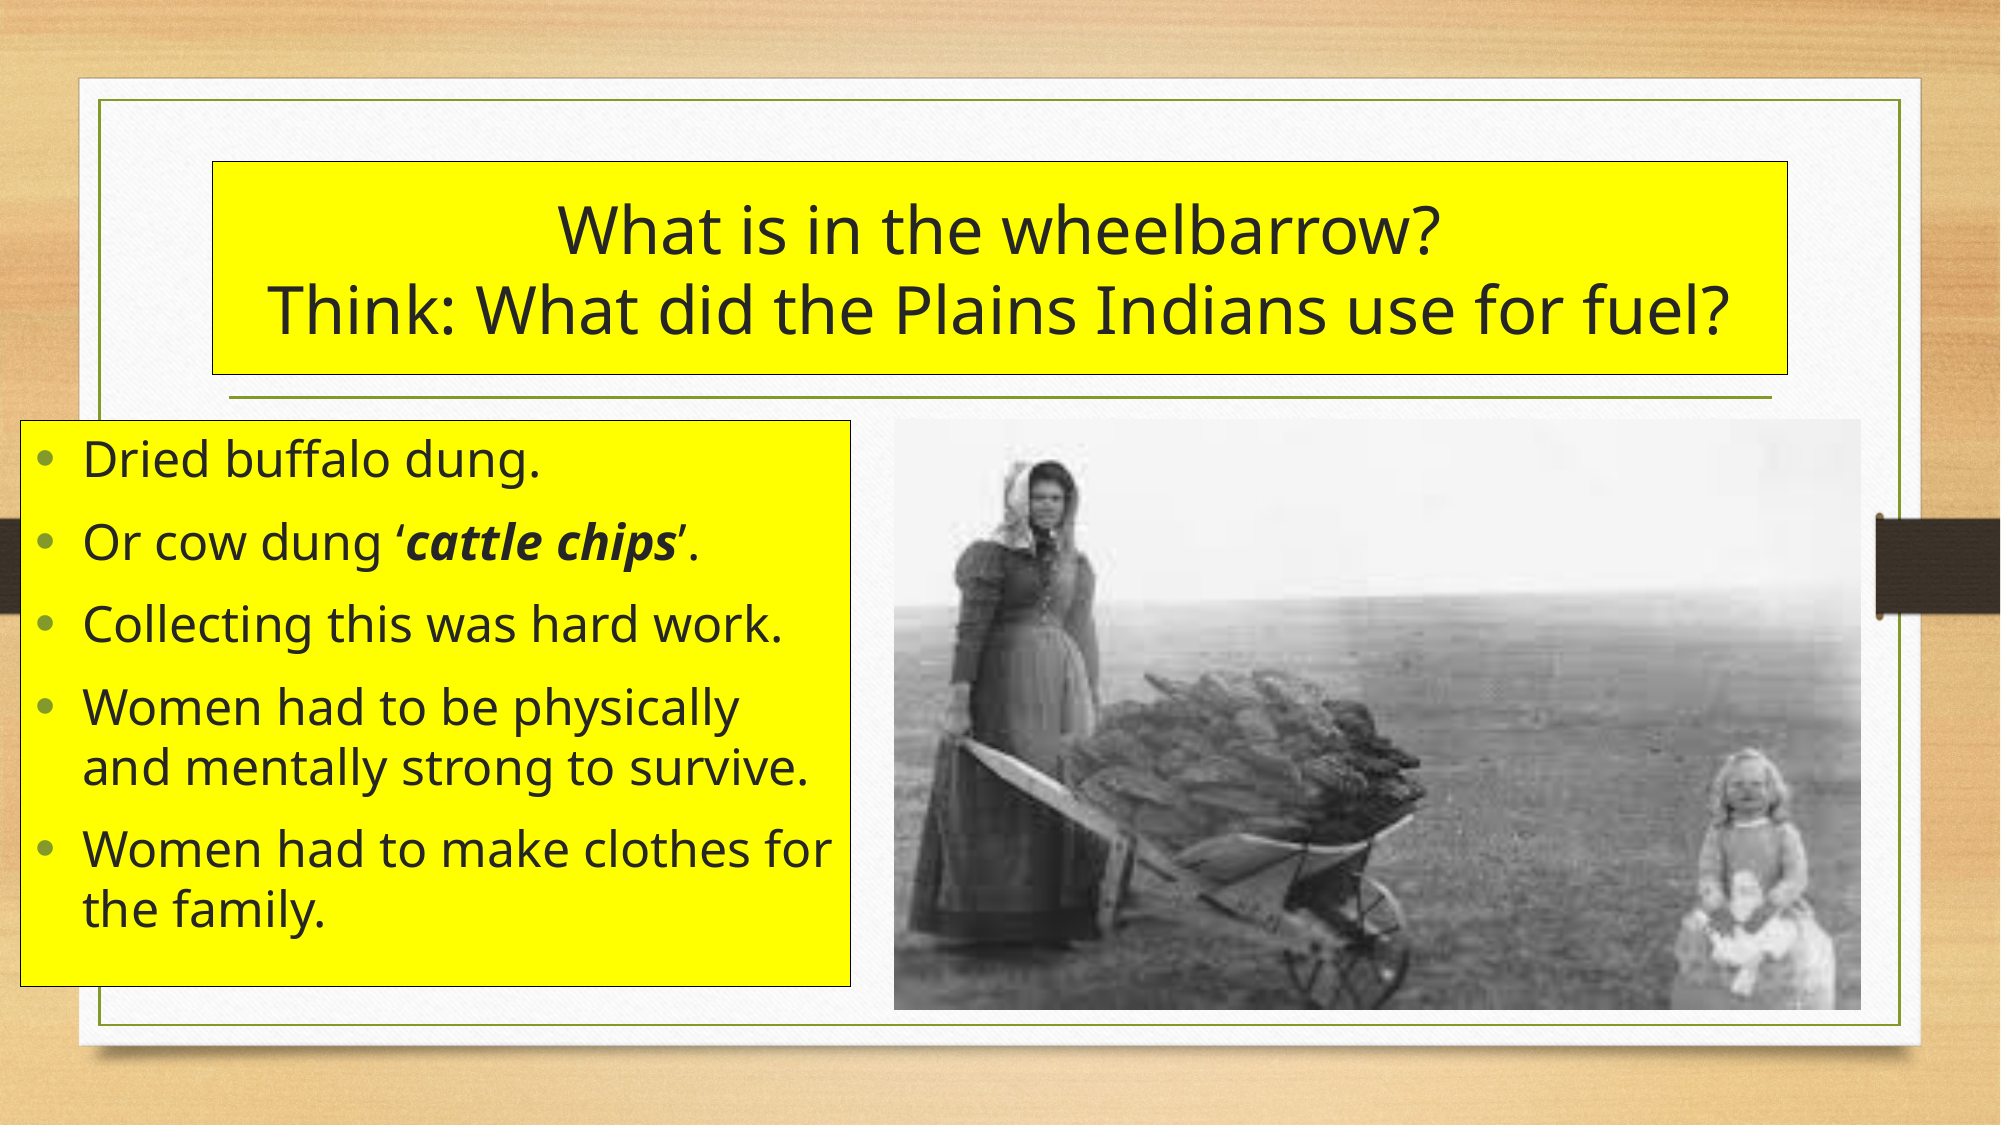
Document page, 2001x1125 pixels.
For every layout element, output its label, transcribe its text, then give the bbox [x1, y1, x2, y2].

title What is in the wheelbarrow? Think: What did the Plains Indians use for fuel? [212, 161, 1788, 375]
picture [0, 0, 2001, 1125]
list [893, 419, 1861, 1010]
list Dried buffalo dung. Or cow dung ‘cattle chips’. Collecting this was hard work. Women had to be physically and mentally strong to survive. Women had to make clothes for the family. [20, 420, 851, 987]
